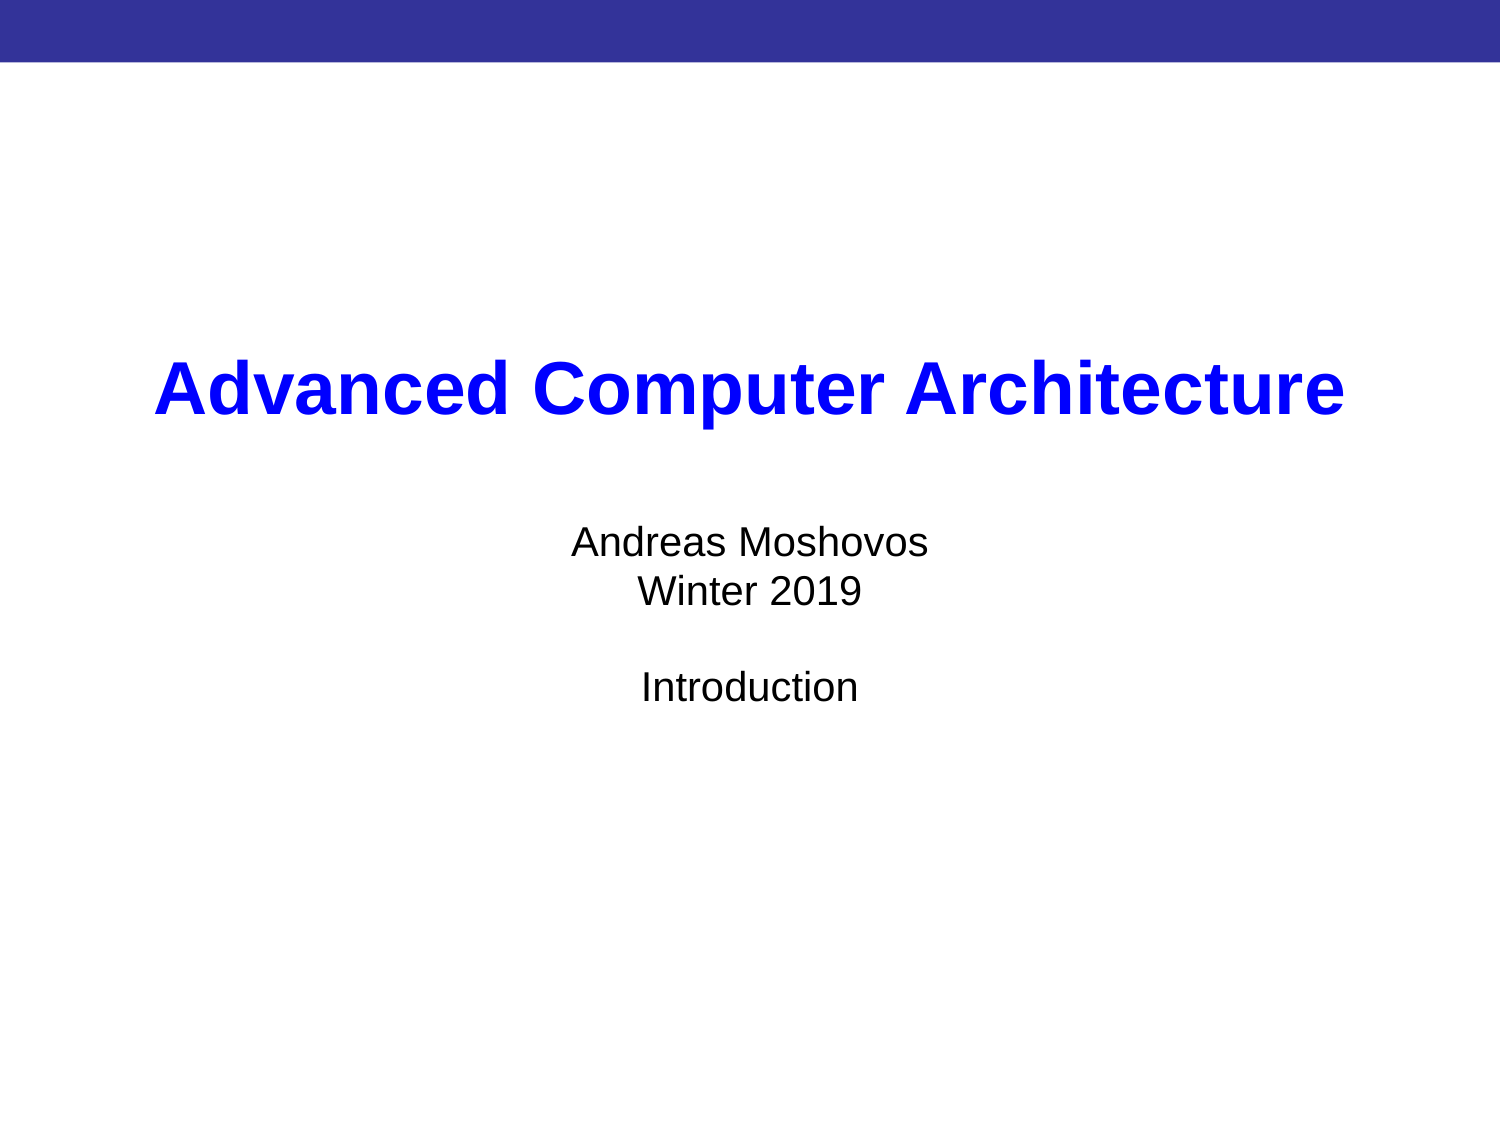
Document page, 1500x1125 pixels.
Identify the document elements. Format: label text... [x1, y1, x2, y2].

subtitle Advanced Computer Architecture Andreas Moshovos Winter 2019 Introduction [37, 349, 1463, 751]
